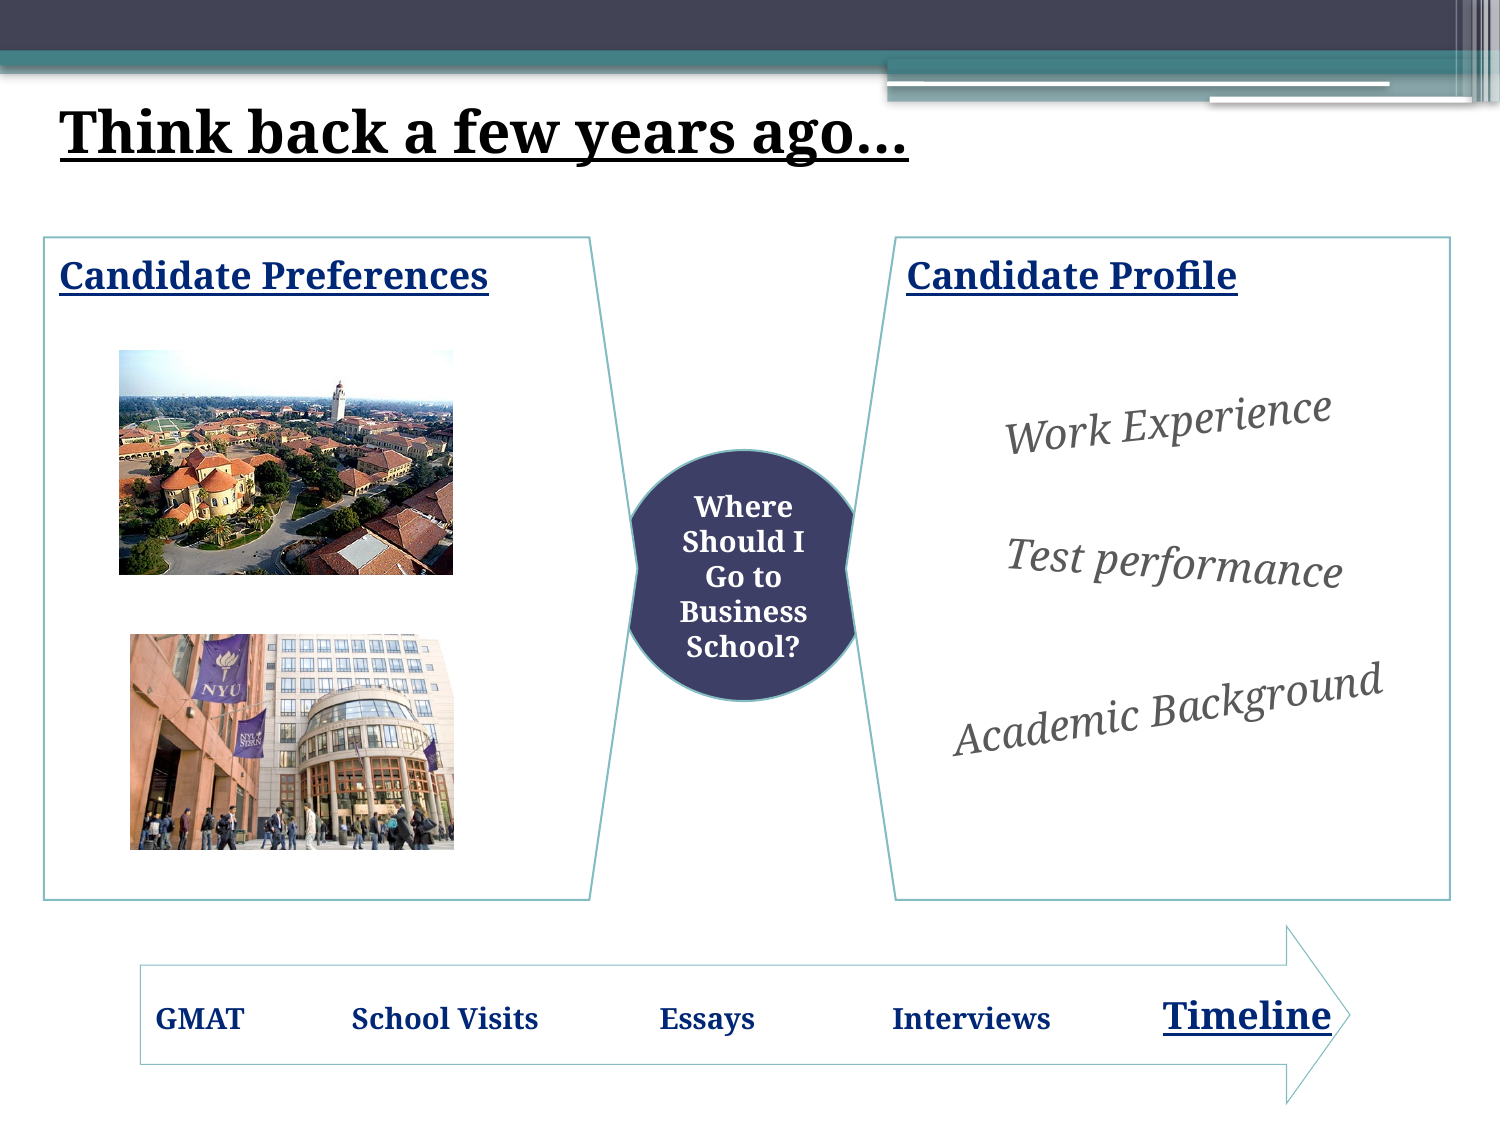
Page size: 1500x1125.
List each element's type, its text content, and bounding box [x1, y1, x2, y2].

text_box GMAT School Visits Essays Interviews Timeline [140, 926, 1351, 1104]
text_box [43, 237, 638, 901]
text_box Where Should I Go to Business School? [643, 450, 838, 702]
text_box Think back a few years ago… [45, 87, 924, 173]
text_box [845, 237, 1451, 901]
